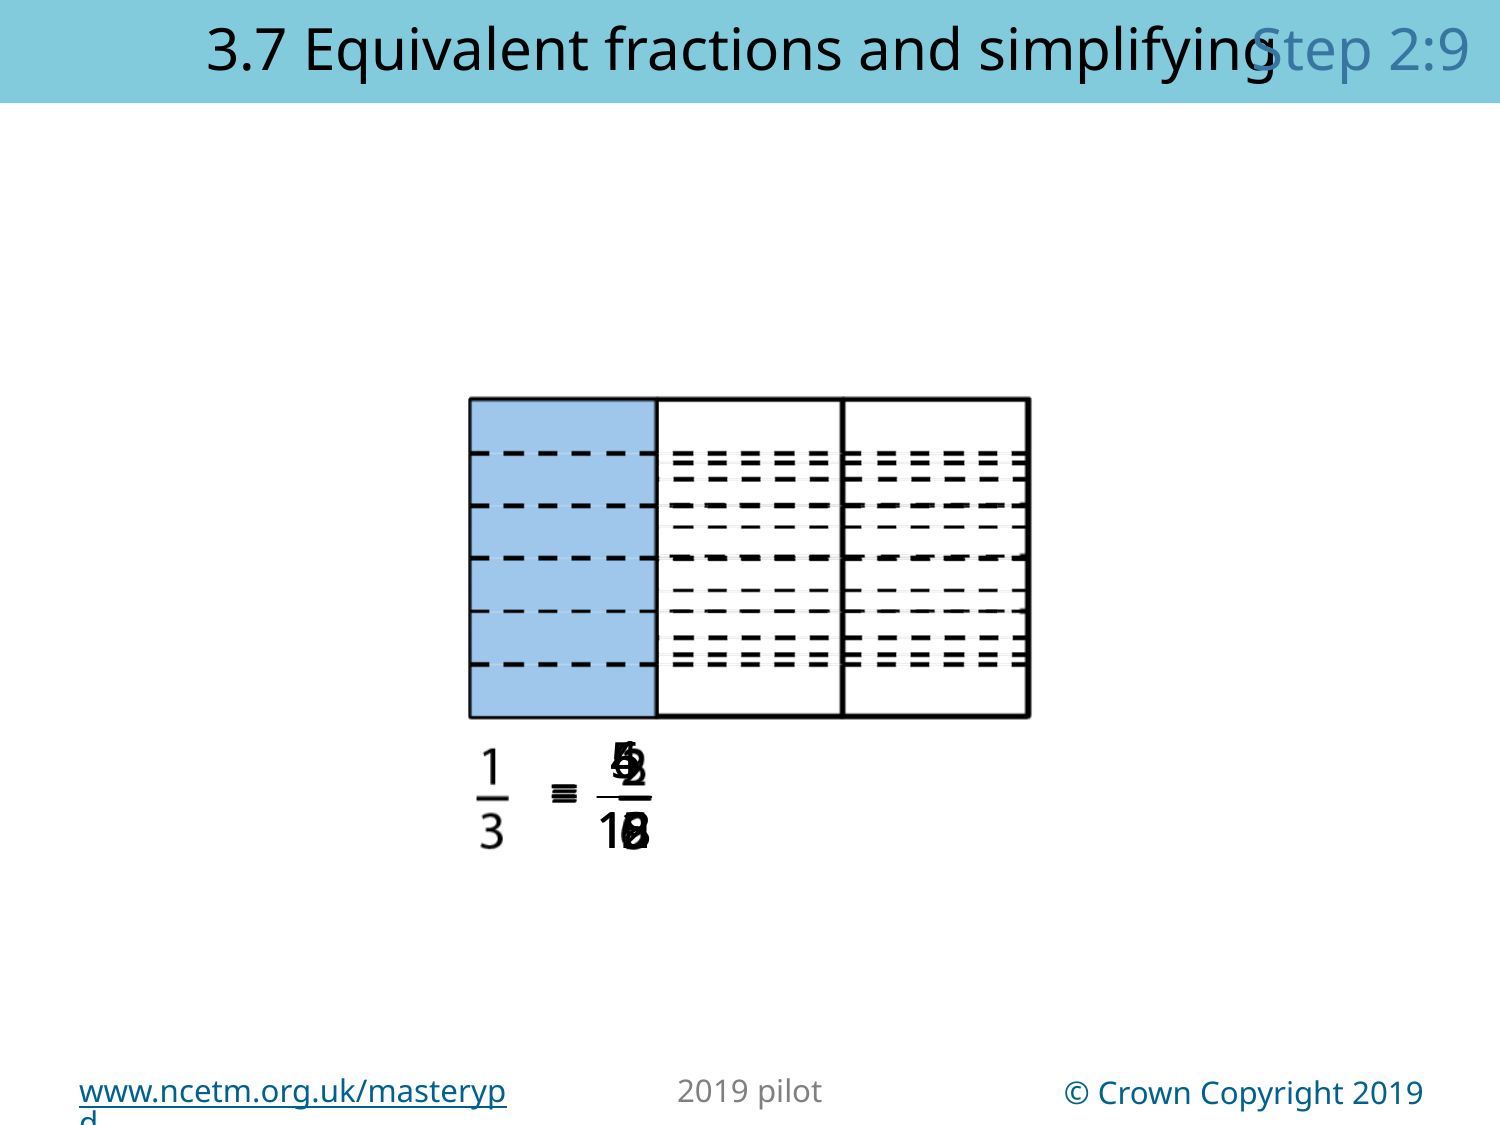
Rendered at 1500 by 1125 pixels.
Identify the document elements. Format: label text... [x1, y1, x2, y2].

picture [190, 349, 1110, 874]
list Step 2:9 [0, 0, 1500, 104]
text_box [549, 734, 656, 856]
